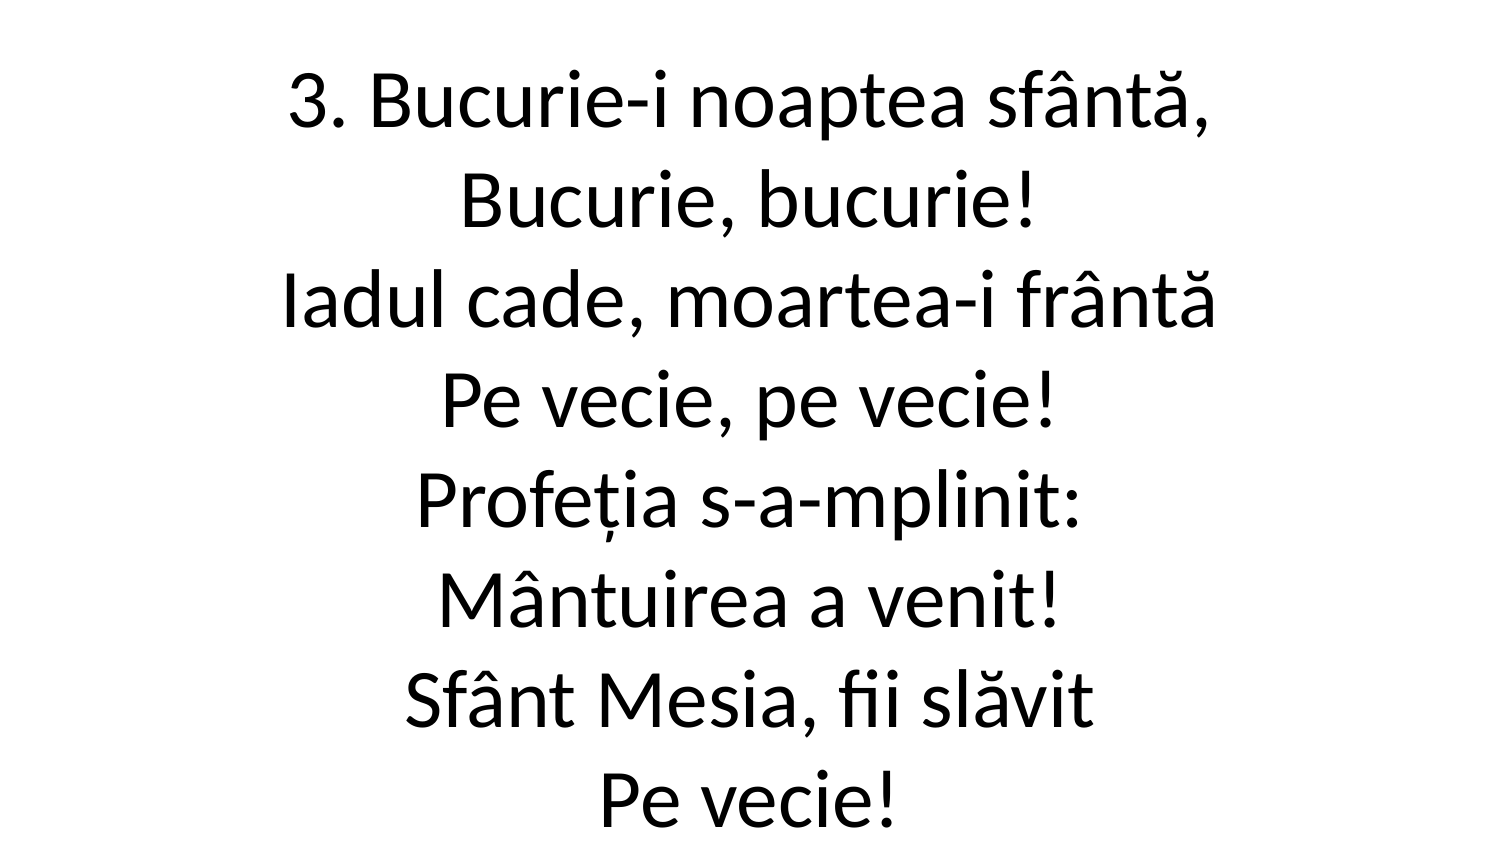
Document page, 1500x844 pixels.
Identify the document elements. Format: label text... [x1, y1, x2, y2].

text_box 3. Bucurie-i noaptea sfântă, Bucurie, bucurie! Iadul cade, moartea-i frântă Pe vecie, pe vecie! Profeția s-a-mplinit: Mântuirea a venit! Sfânt Mesia, fii slăvit Pe vecie! [265, 0, 1235, 844]
